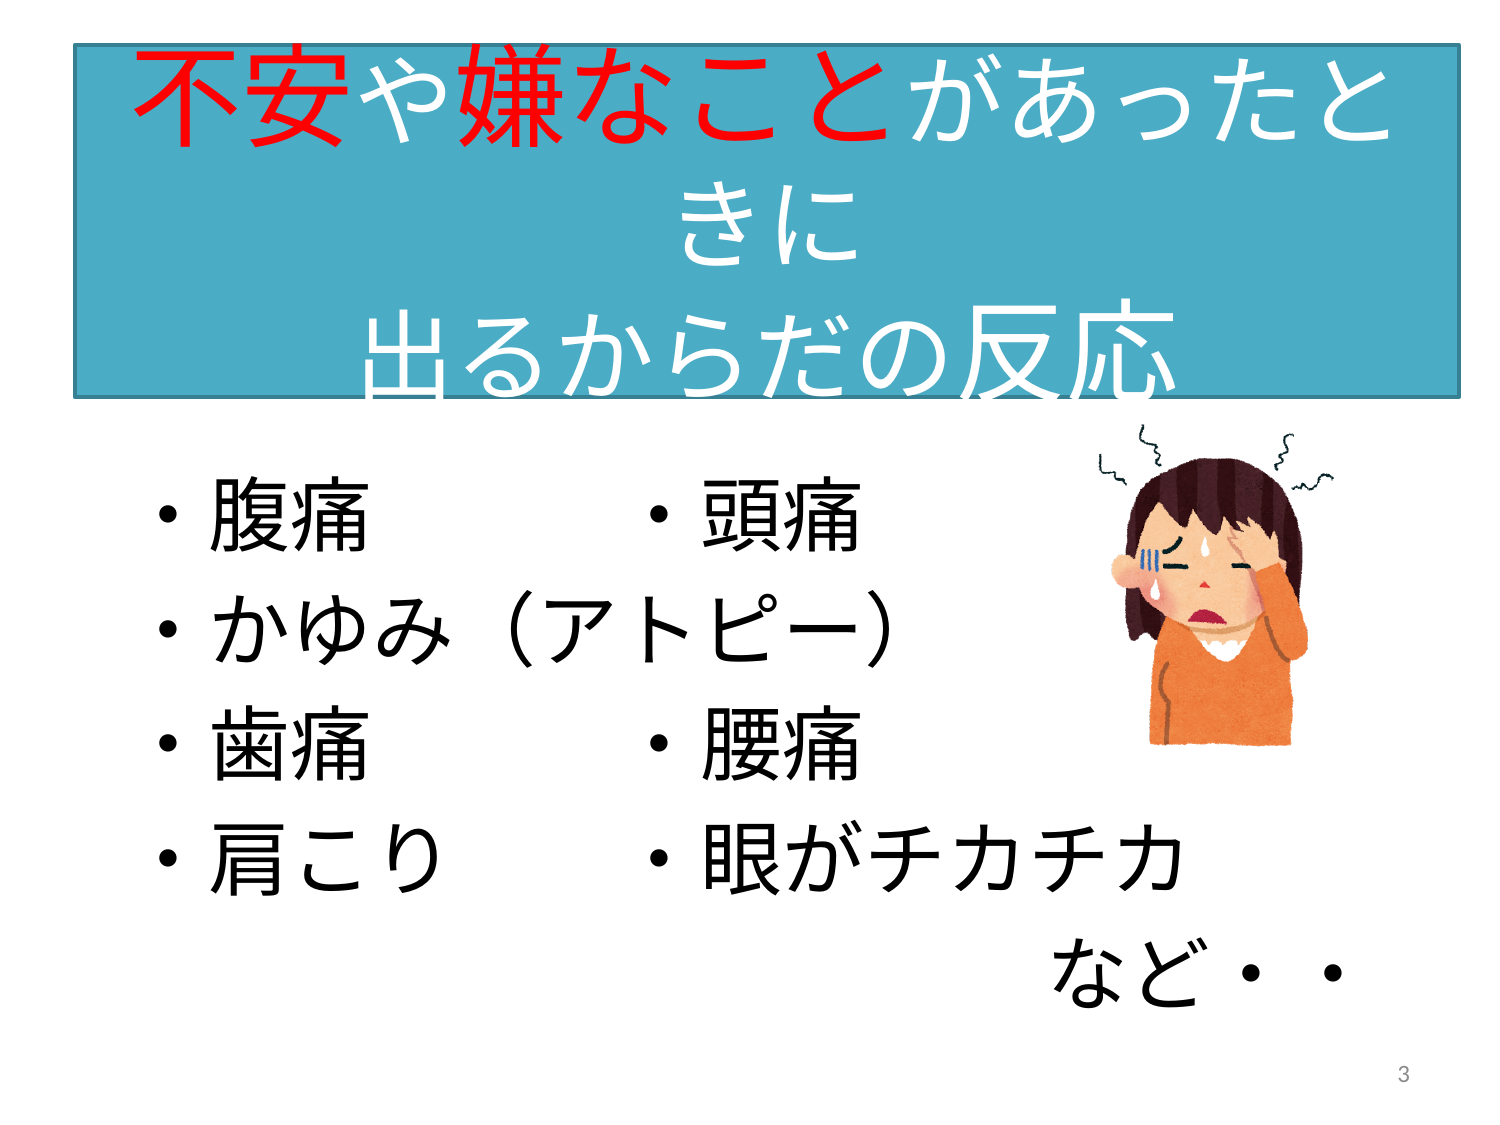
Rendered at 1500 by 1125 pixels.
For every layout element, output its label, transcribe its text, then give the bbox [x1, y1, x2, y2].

picture [1092, 420, 1341, 751]
list ・腹痛 ・頭痛 ・かゆみ（アトピー） ・歯痛 ・腰痛 ・肩こり ・眼がチカチカ など・・ [112, 456, 1390, 1029]
title 不安や嫌なことがあったときに 出るからだの反応 [73, 43, 1461, 399]
slide_number 3 [1074, 1042, 1425, 1103]
